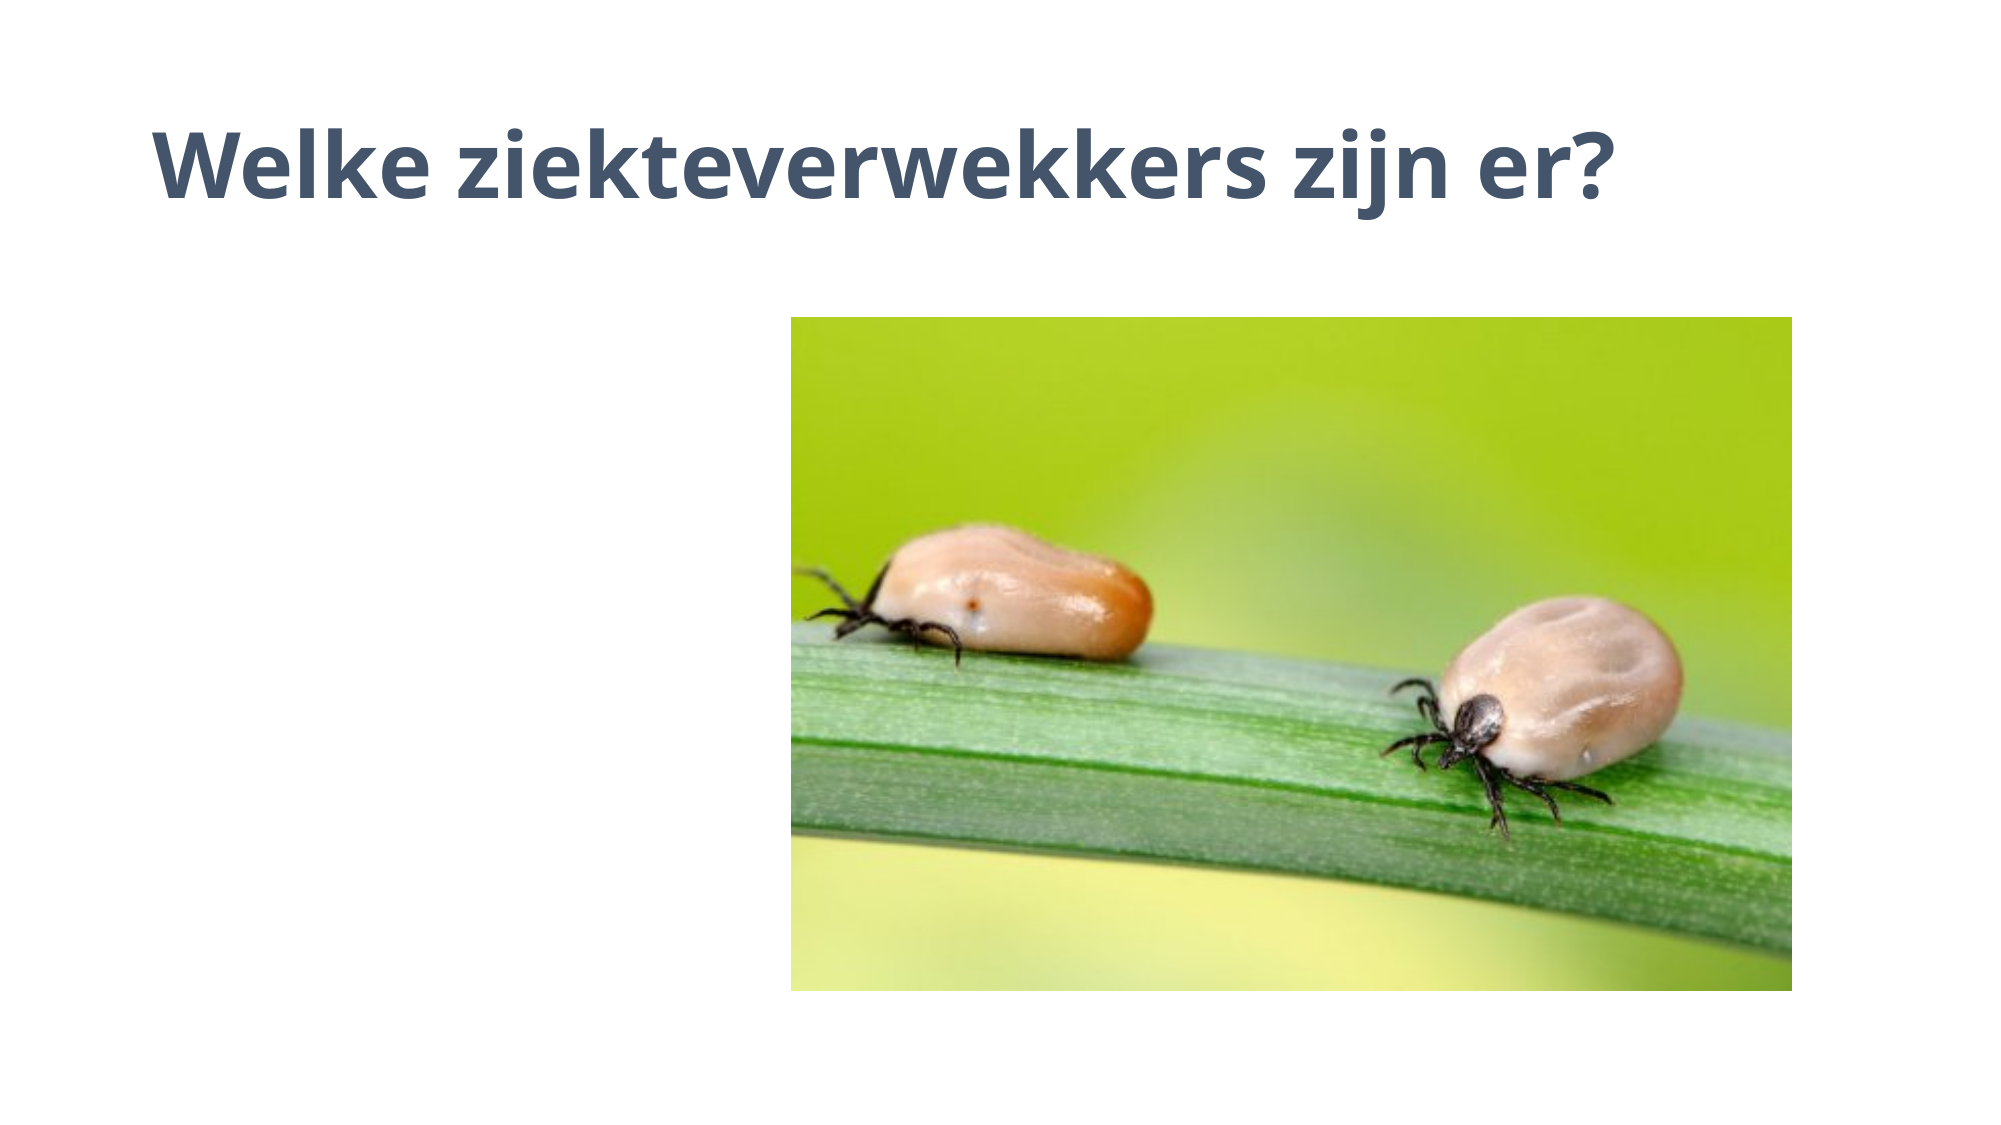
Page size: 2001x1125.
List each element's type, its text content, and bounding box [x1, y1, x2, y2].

picture [791, 317, 1792, 991]
title Welke ziekteverwekkers zijn er? [137, 59, 1863, 278]
